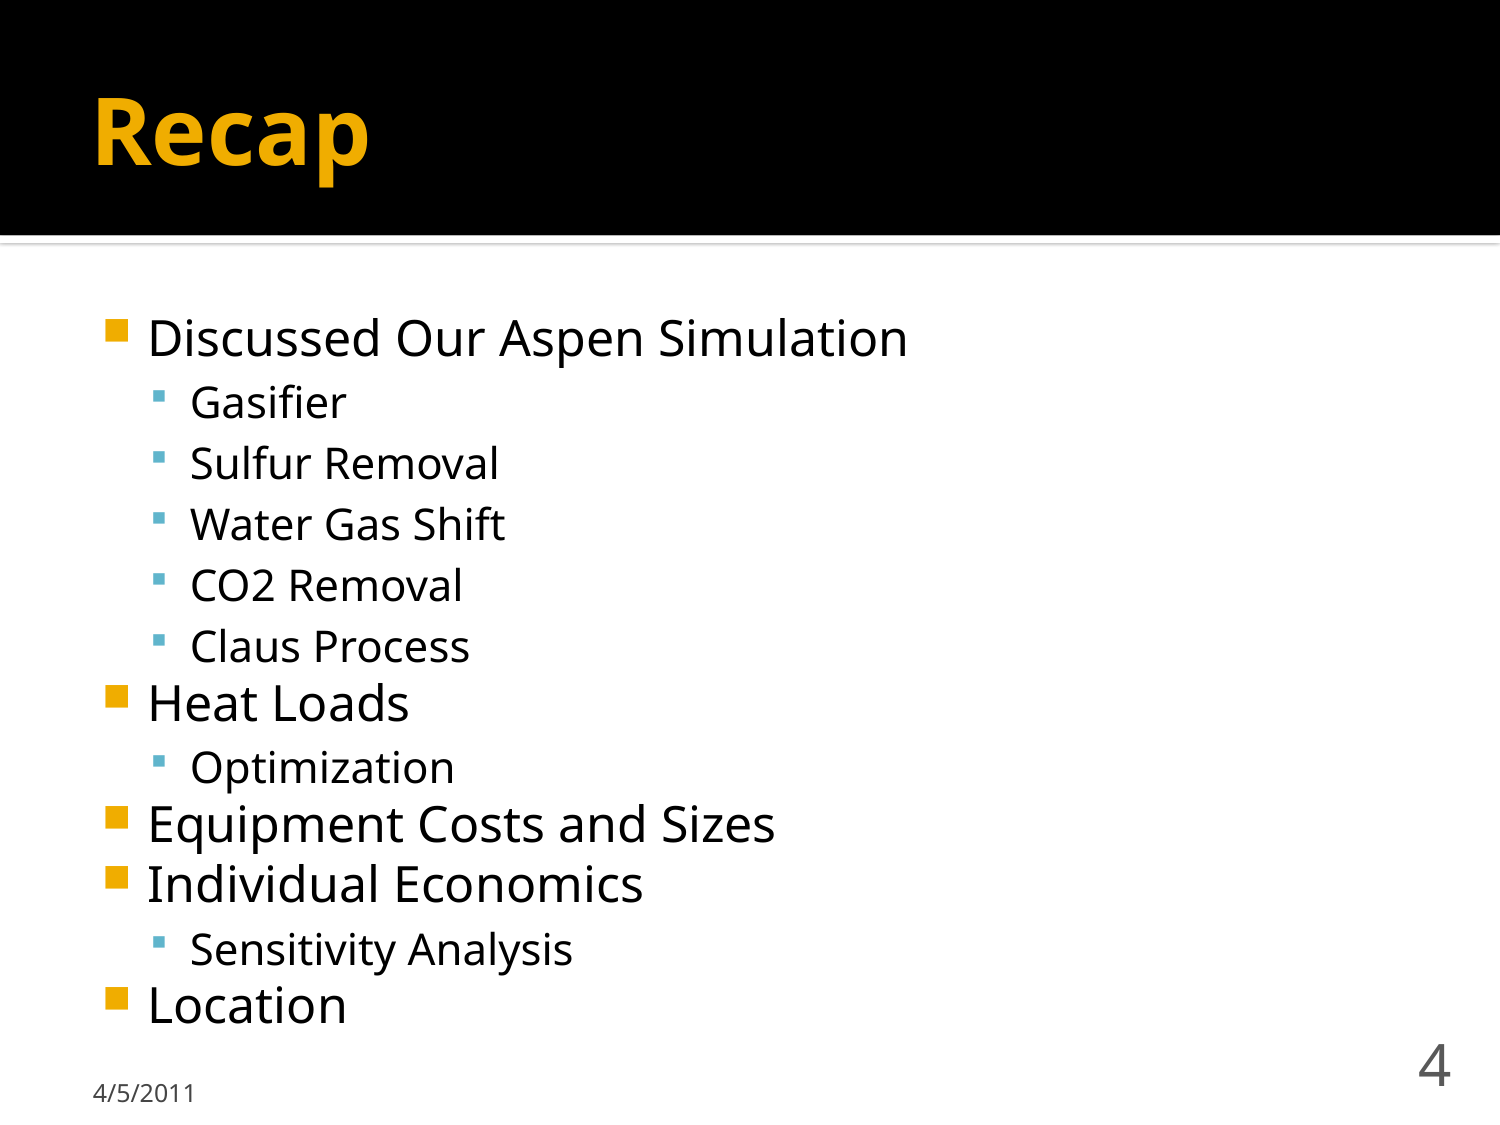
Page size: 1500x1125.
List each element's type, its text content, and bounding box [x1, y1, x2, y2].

list Discussed Our Aspen Simulation Gasifier Sulfur Removal Water Gas Shift CO2 Removal Claus Process Heat Loads Optimization Equipment Costs and Sizes Individual Economics Sensitivity Analysis Location [75, 291, 1450, 1050]
title Recap [75, 25, 1425, 231]
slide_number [75, 1062, 425, 1108]
slide_number 4 [1345, 1062, 1467, 1108]
